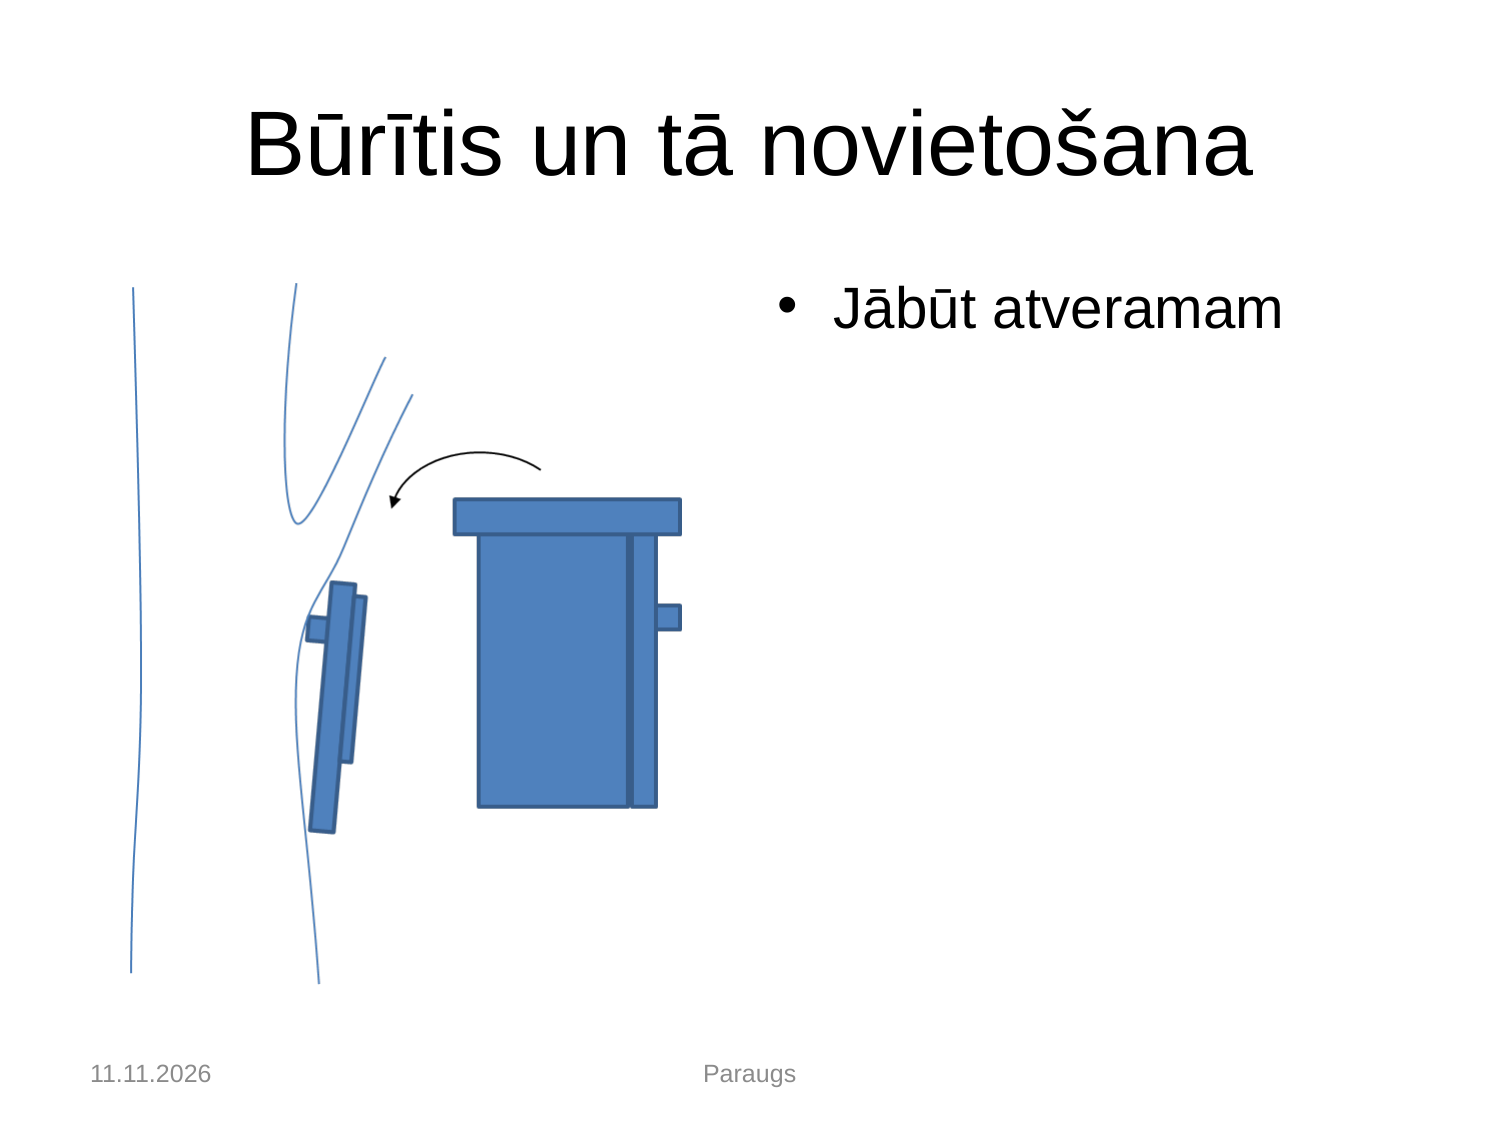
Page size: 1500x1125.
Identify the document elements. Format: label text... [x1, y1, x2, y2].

list Jābūt atveramam [762, 262, 1426, 1006]
title Būrītis un tā novietošana [74, 44, 1426, 233]
footer Paraugs [512, 1042, 988, 1103]
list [129, 282, 683, 985]
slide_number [75, 1042, 425, 1103]
